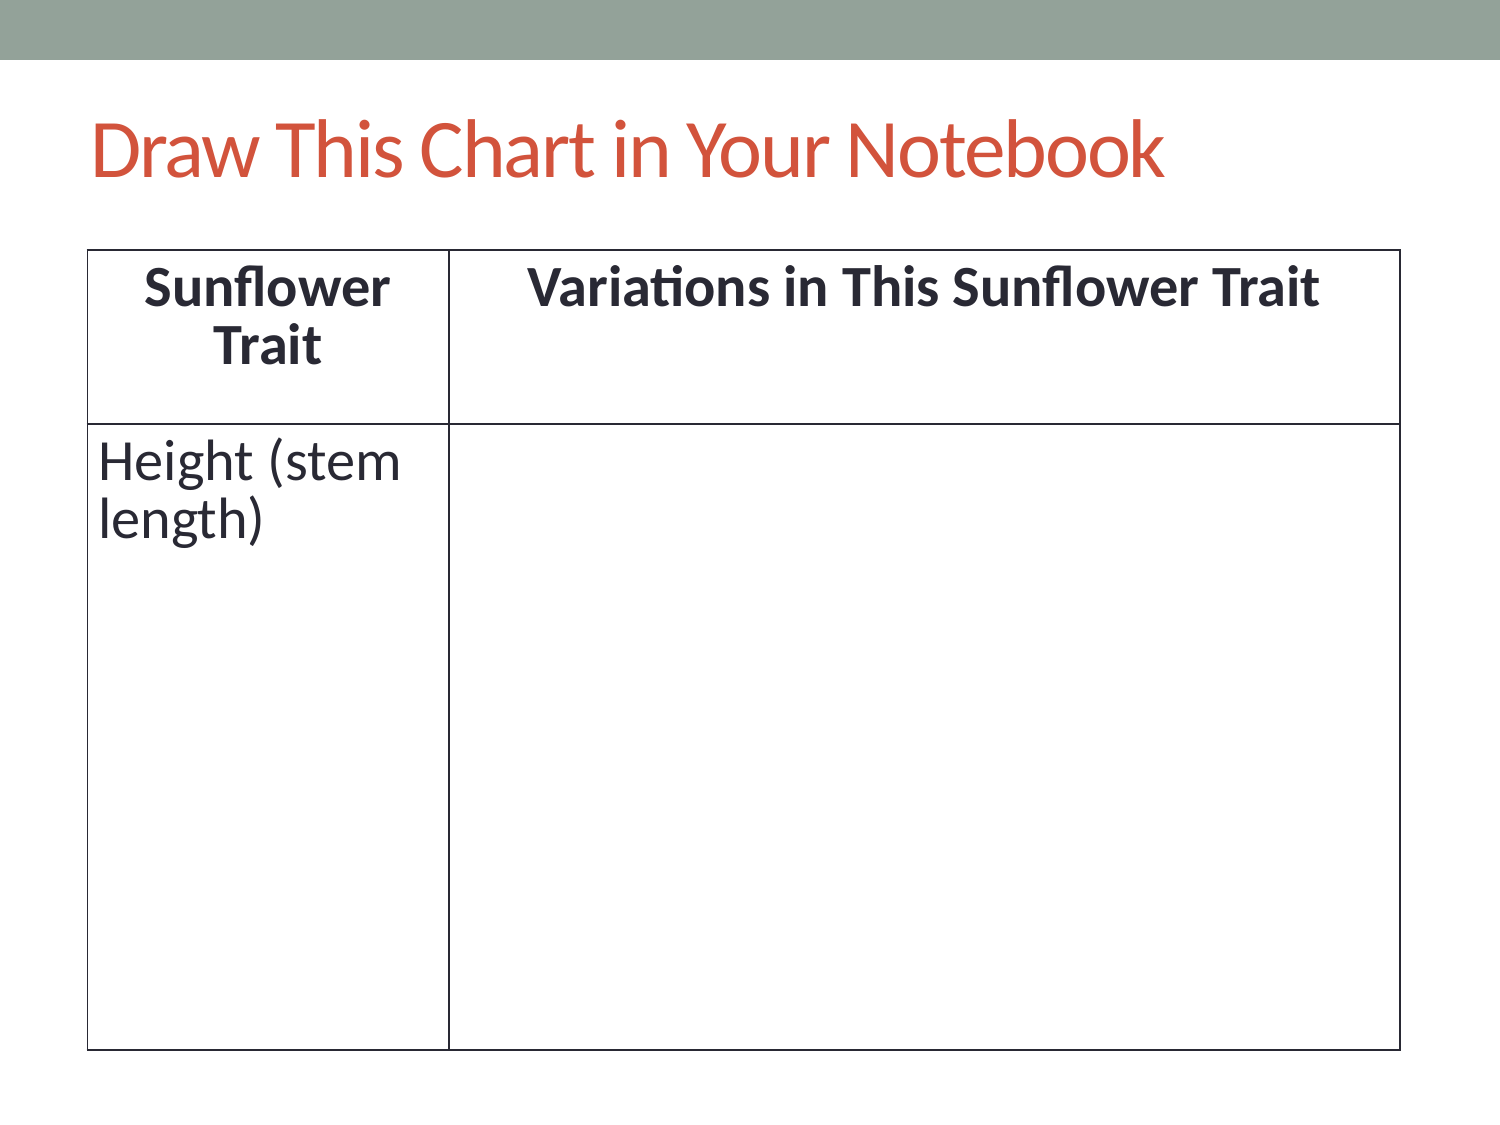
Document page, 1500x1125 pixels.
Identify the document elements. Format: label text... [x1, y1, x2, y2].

table_header Variations in This Sunflower Trait [450, 251, 1399, 423]
table_header Sunflower Trait [88, 251, 448, 423]
table_cell [450, 425, 1399, 1049]
text_box [0, 0, 1500, 75]
table_cell Height (stem length) [88, 425, 448, 1049]
title Draw This Chart in Your Notebook [75, 75, 1425, 225]
